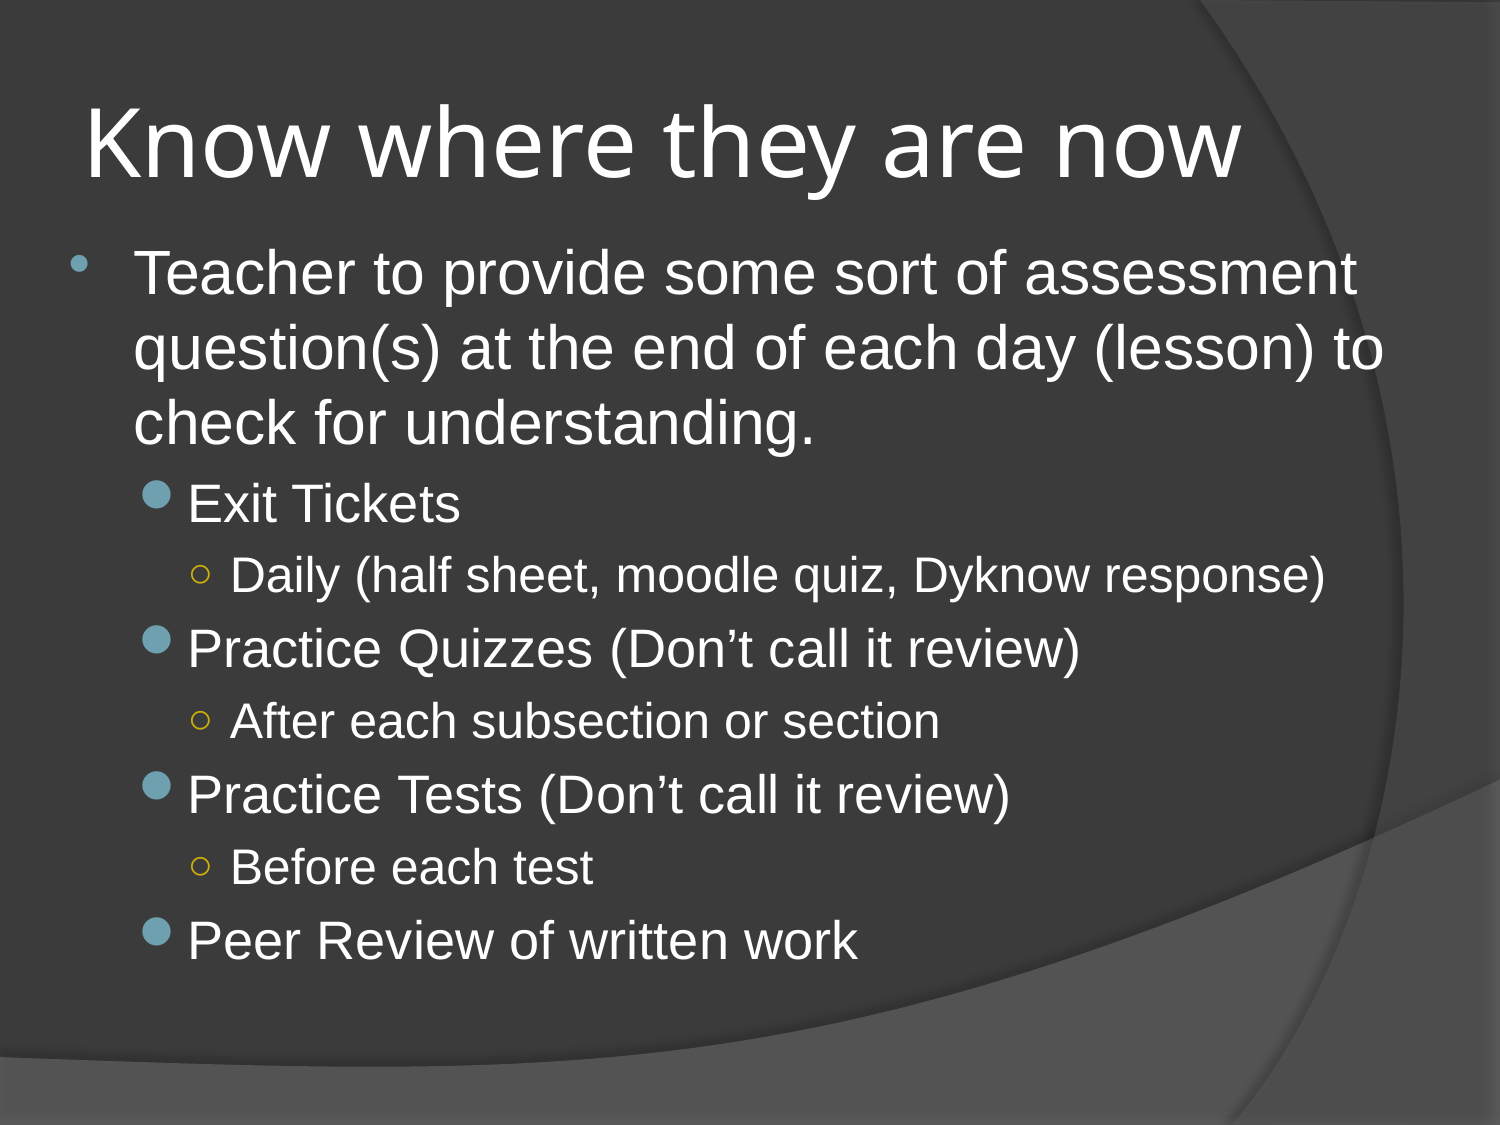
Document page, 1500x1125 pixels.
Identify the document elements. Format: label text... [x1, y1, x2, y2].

list Teacher to provide some sort of assessment question(s) at the end of each day (lesson) to check for understanding. Exit Tickets Daily (half sheet, moodle quiz, Dyknow response) Practice Quizzes (Don’t call it review) After each subsection or section Practice Tests (Don’t call it review) Before each test Peer Review of written work [50, 224, 1463, 1005]
title Know where they are now [75, 45, 1300, 224]
